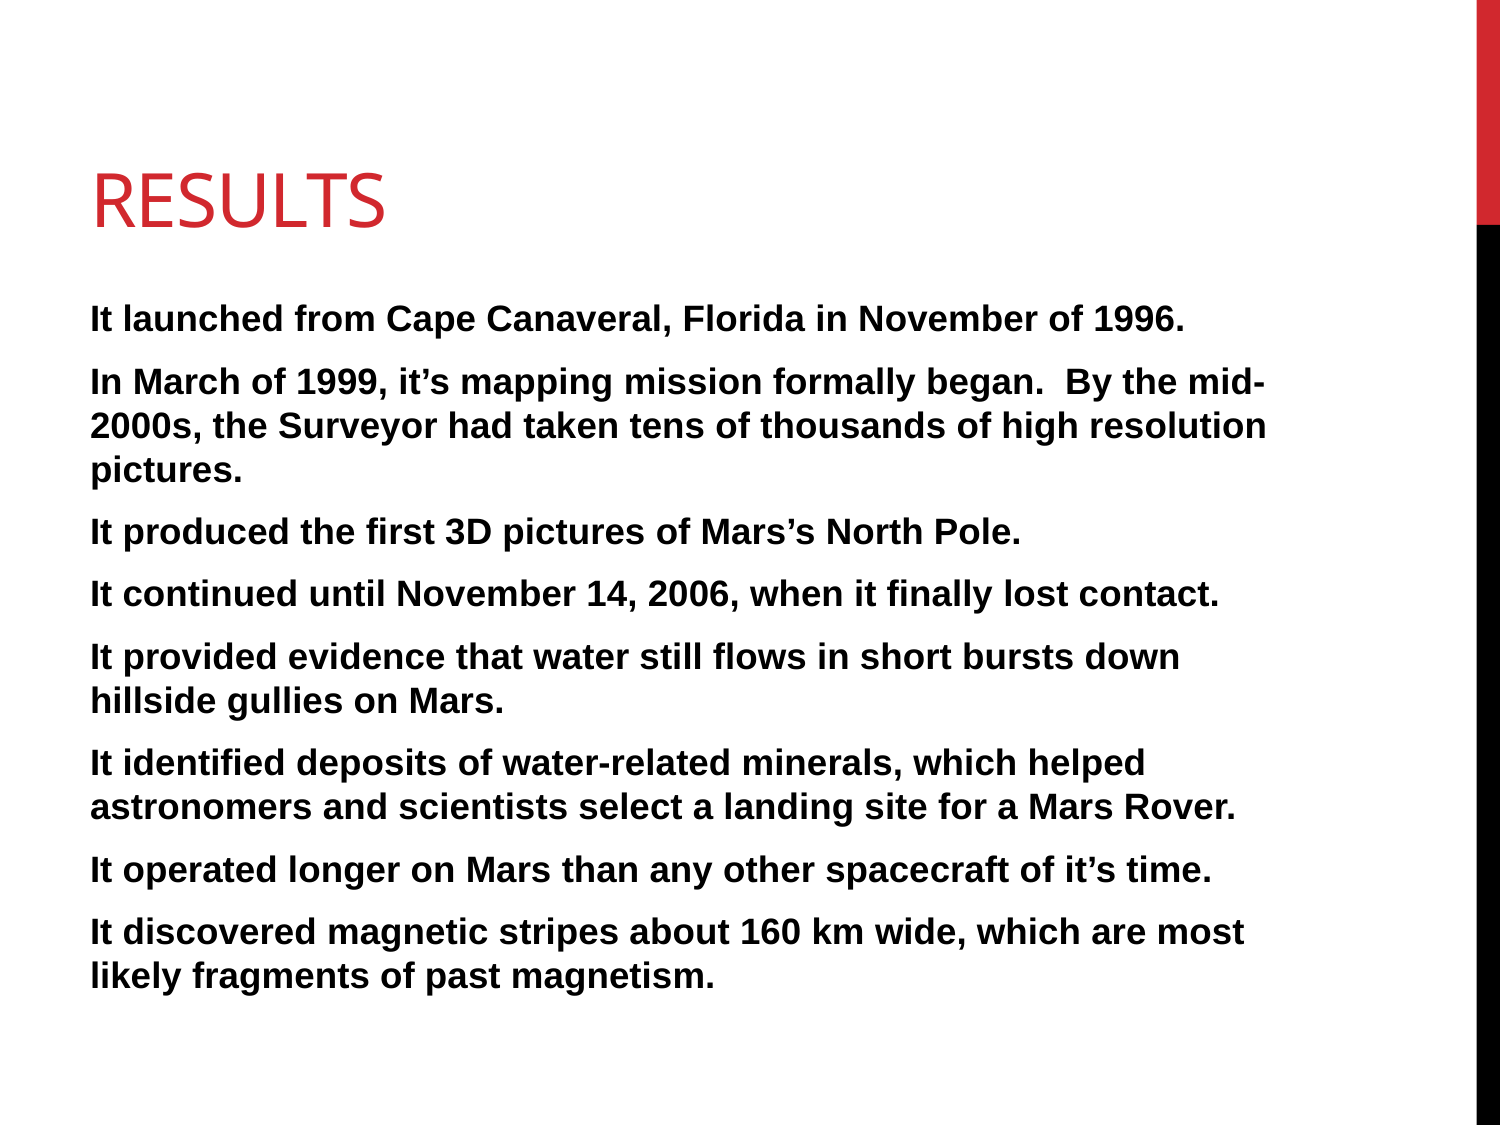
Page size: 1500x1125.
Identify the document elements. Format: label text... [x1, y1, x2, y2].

list It launched from Cape Canaveral, Florida in November of 1996. In March of 1999, it’s mapping mission formally began. By the mid-2000s, the Surveyor had taken tens of thousands of high resolution pictures. It produced the first 3D pictures of Mars’s North Pole. It continued until November 14, 2006, when it finally lost contact. It provided evidence that water still flows in short bursts down hillside gullies on Mars. It identified deposits of water-related minerals, which helped astronomers and scientists select a landing site for a Mars Rover. It operated longer on Mars than any other spacecraft of it’s time. It discovered magnetic stripes about 160 km wide, which are most likely fragments of past magnetism. [75, 287, 1325, 1005]
title results [75, 25, 1025, 250]
